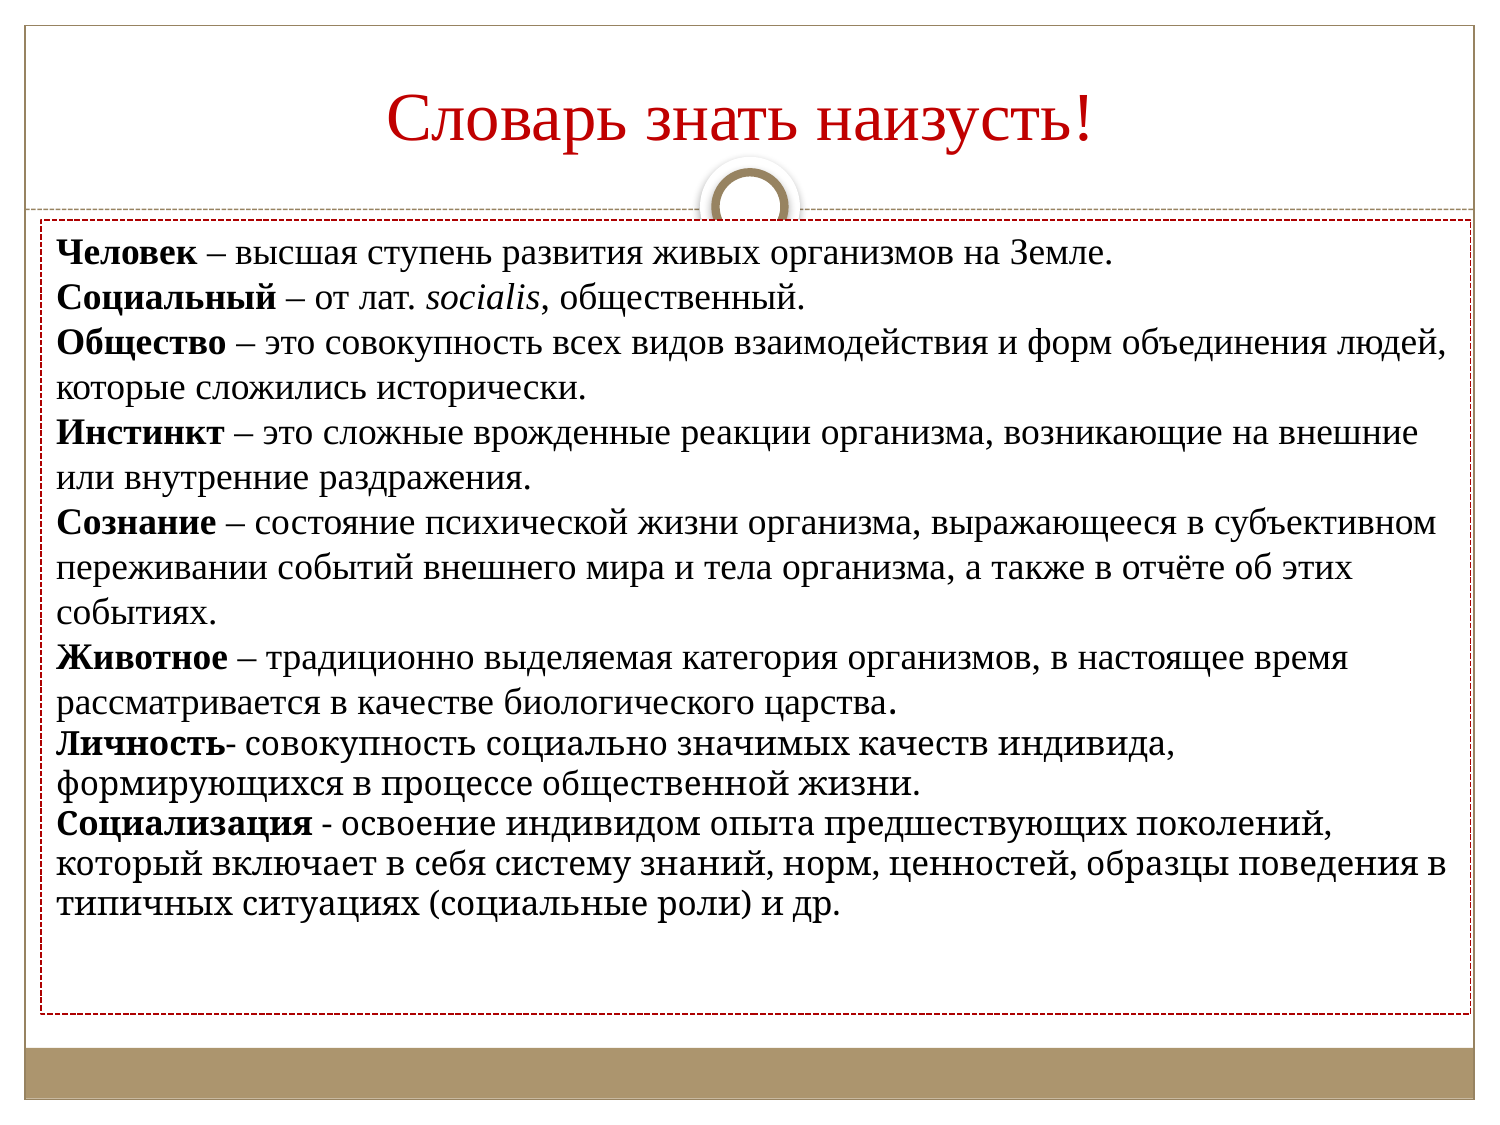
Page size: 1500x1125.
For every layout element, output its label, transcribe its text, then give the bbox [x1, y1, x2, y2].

title Словарь знать наизусть! [49, 37, 1450, 162]
text_box Человек – высшая ступень развития живых организмов на Земле. Социальный – от лат. socialis, общественный. Общество – это совокупность всех видов взаимодействия и форм объединения людей, которые сложились исторически. Инстинкт – это сложные врожденные реакции организма, возникающие на внешние или внутренние раздражения. Сознание – состояние психической жизни организма, выражающееся в субъективном переживании событий внешнего мира и тела организма, а также в отчёте об этих событиях. Животное – традиционно выделяемая категория организмов, в настоящее время рассматривается в качестве биологического царства. Личность- совокупность социально значимых качеств индивида, формирующихся в процессе общественной жизни. Социализация - освоение индивидом опыта предшествующих поколений, который включает в себя систему знаний, норм, ценностей, образцы поведения в типичных ситуациях (социальные роли) и др. [40, 219, 1471, 1015]
